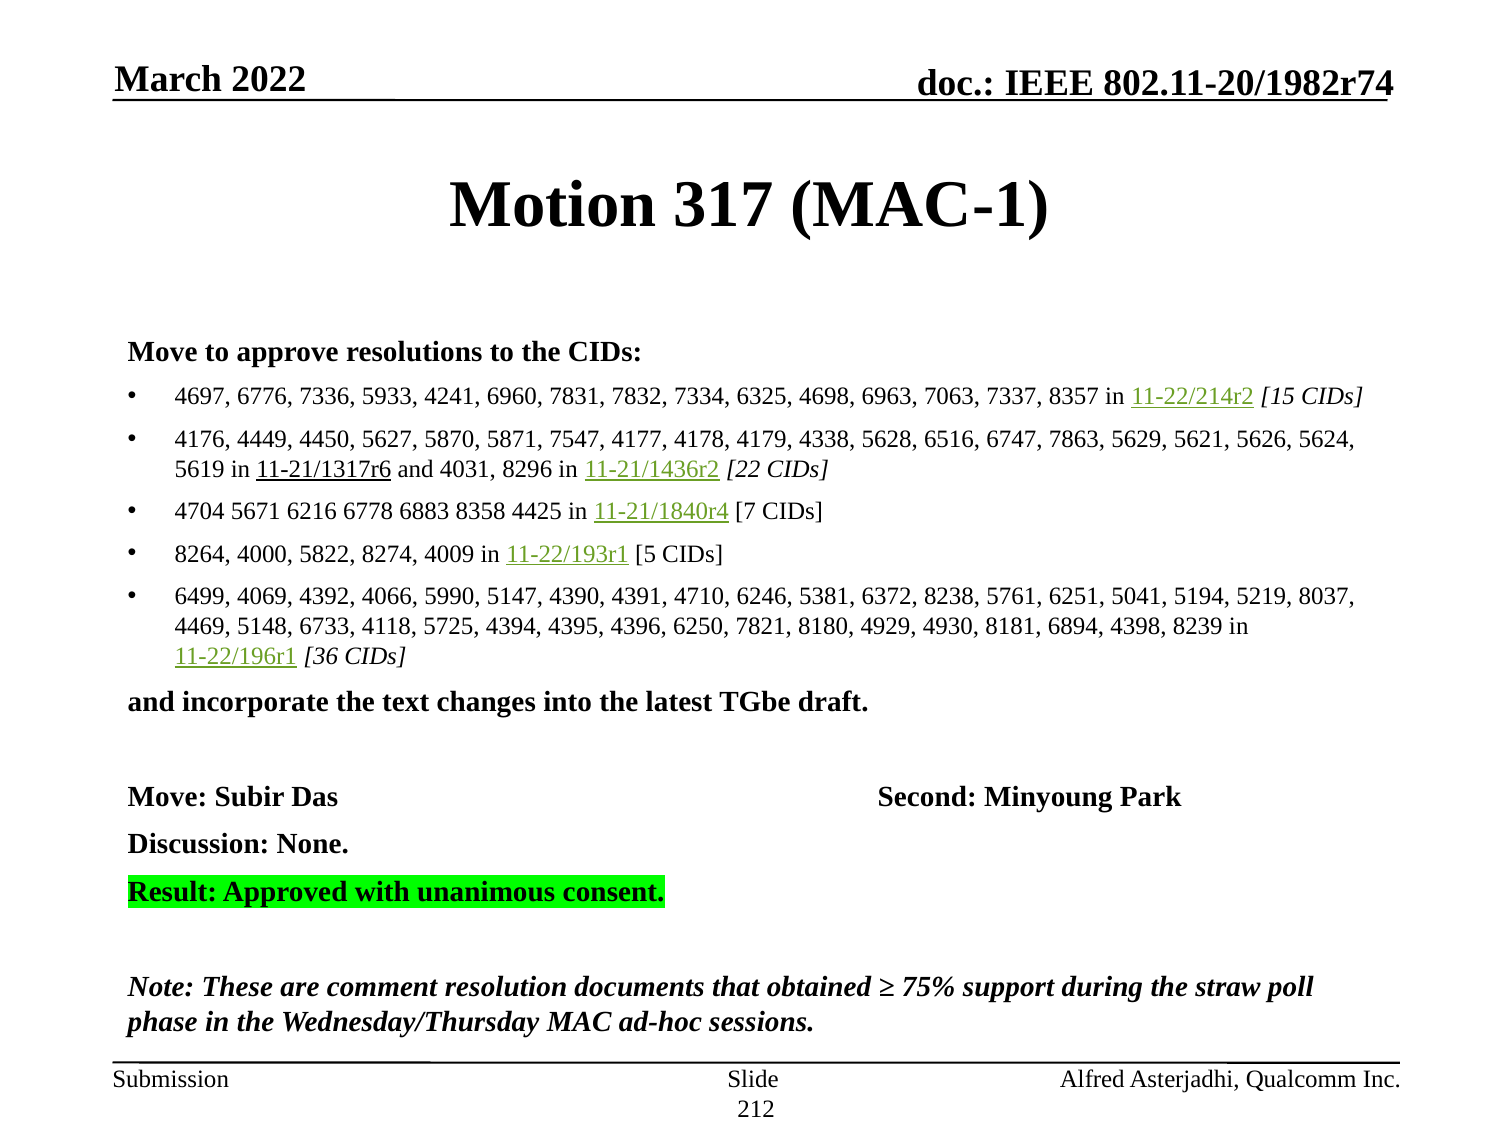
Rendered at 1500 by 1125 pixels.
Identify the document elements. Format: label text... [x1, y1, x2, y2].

slide_number Slide 212 [712, 1061, 800, 1123]
list Move to approve resolutions to the CIDs: 4697, 6776, 7336, 5933, 4241, 6960, 7831, 7832, 7334, 6325, 4698, 6963, 7063, 7337, 8357 in 11-22/214r2 [15 CIDs] 4176, 4449, 4450, 5627, 5870, 5871, 7547, 4177, 4178, 4179, 4338, 5628, 6516, 6747, 7863, 5629, 5621, 5626, 5624, 5619 in 11-21/1317r6 and 4031, 8296 in 11-21/1436r2 [22 CIDs] 4704 5671 6216 6778 6883 8358 4425 in 11-21/1840r4 [7 CIDs] 8264, 4000, 5822, 8274, 4009 in 11-22/193r1 [5 CIDs] 6499, 4069, 4392, 4066, 5990, 5147, 4390, 4391, 4710, 6246, 5381, 6372, 8238, 5761, 6251, 5041, 5194, 5219, 8037, 4469, 5148, 6733, 4118, 5725, 4394, 4395, 4396, 6250, 7821, 8180, 4929, 4930, 8181, 6894, 4398, 8239 in 11-22/196r1 [36 CIDs] and incorporate the text changes into the latest TGbe draft. Move: Subir Das Second: Minyoung Park Discussion: None. Result: Approved with unanimous consent. Note: These are comment resolution documents that obtained ≥ 75% support during the straw poll phase in the Wednesday/Thursday MAC ad-hoc sessions. [112, 324, 1388, 1063]
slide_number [114, 54, 423, 100]
footer Alfred Asterjadhi, Qualcomm Inc. [878, 1061, 1402, 1093]
title Motion 317 (MAC-1) [112, 112, 1388, 288]
